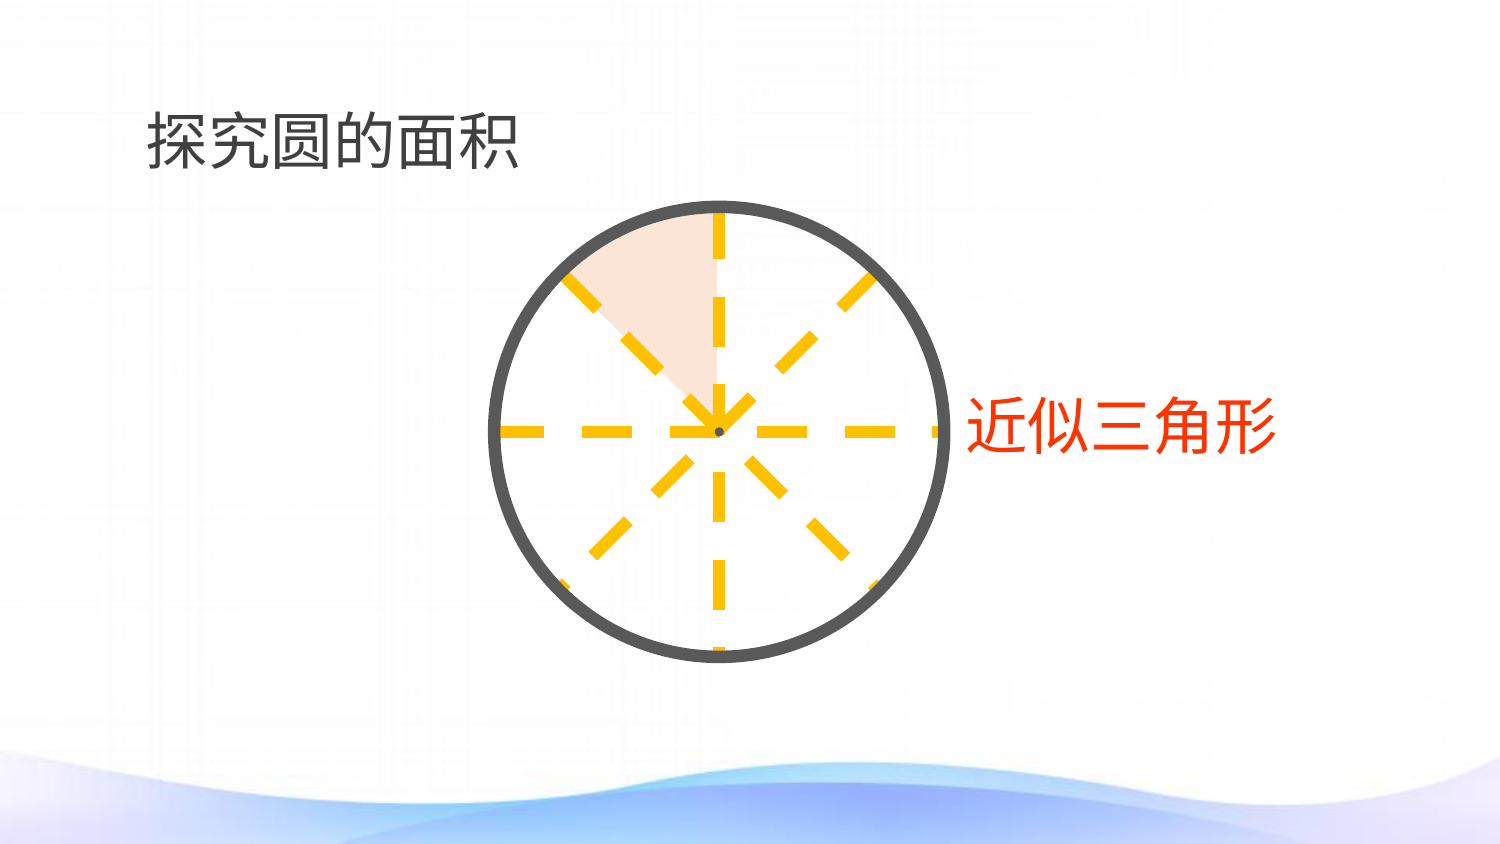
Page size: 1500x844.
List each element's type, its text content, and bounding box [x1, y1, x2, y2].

text_box [493, 206, 945, 431]
text_box [493, 432, 945, 658]
text_box 探究圆的面积 [140, 98, 527, 180]
text_box 近似三角形 [959, 384, 1284, 466]
picture [0, 0, 1500, 844]
text_box [714, 426, 725, 431]
